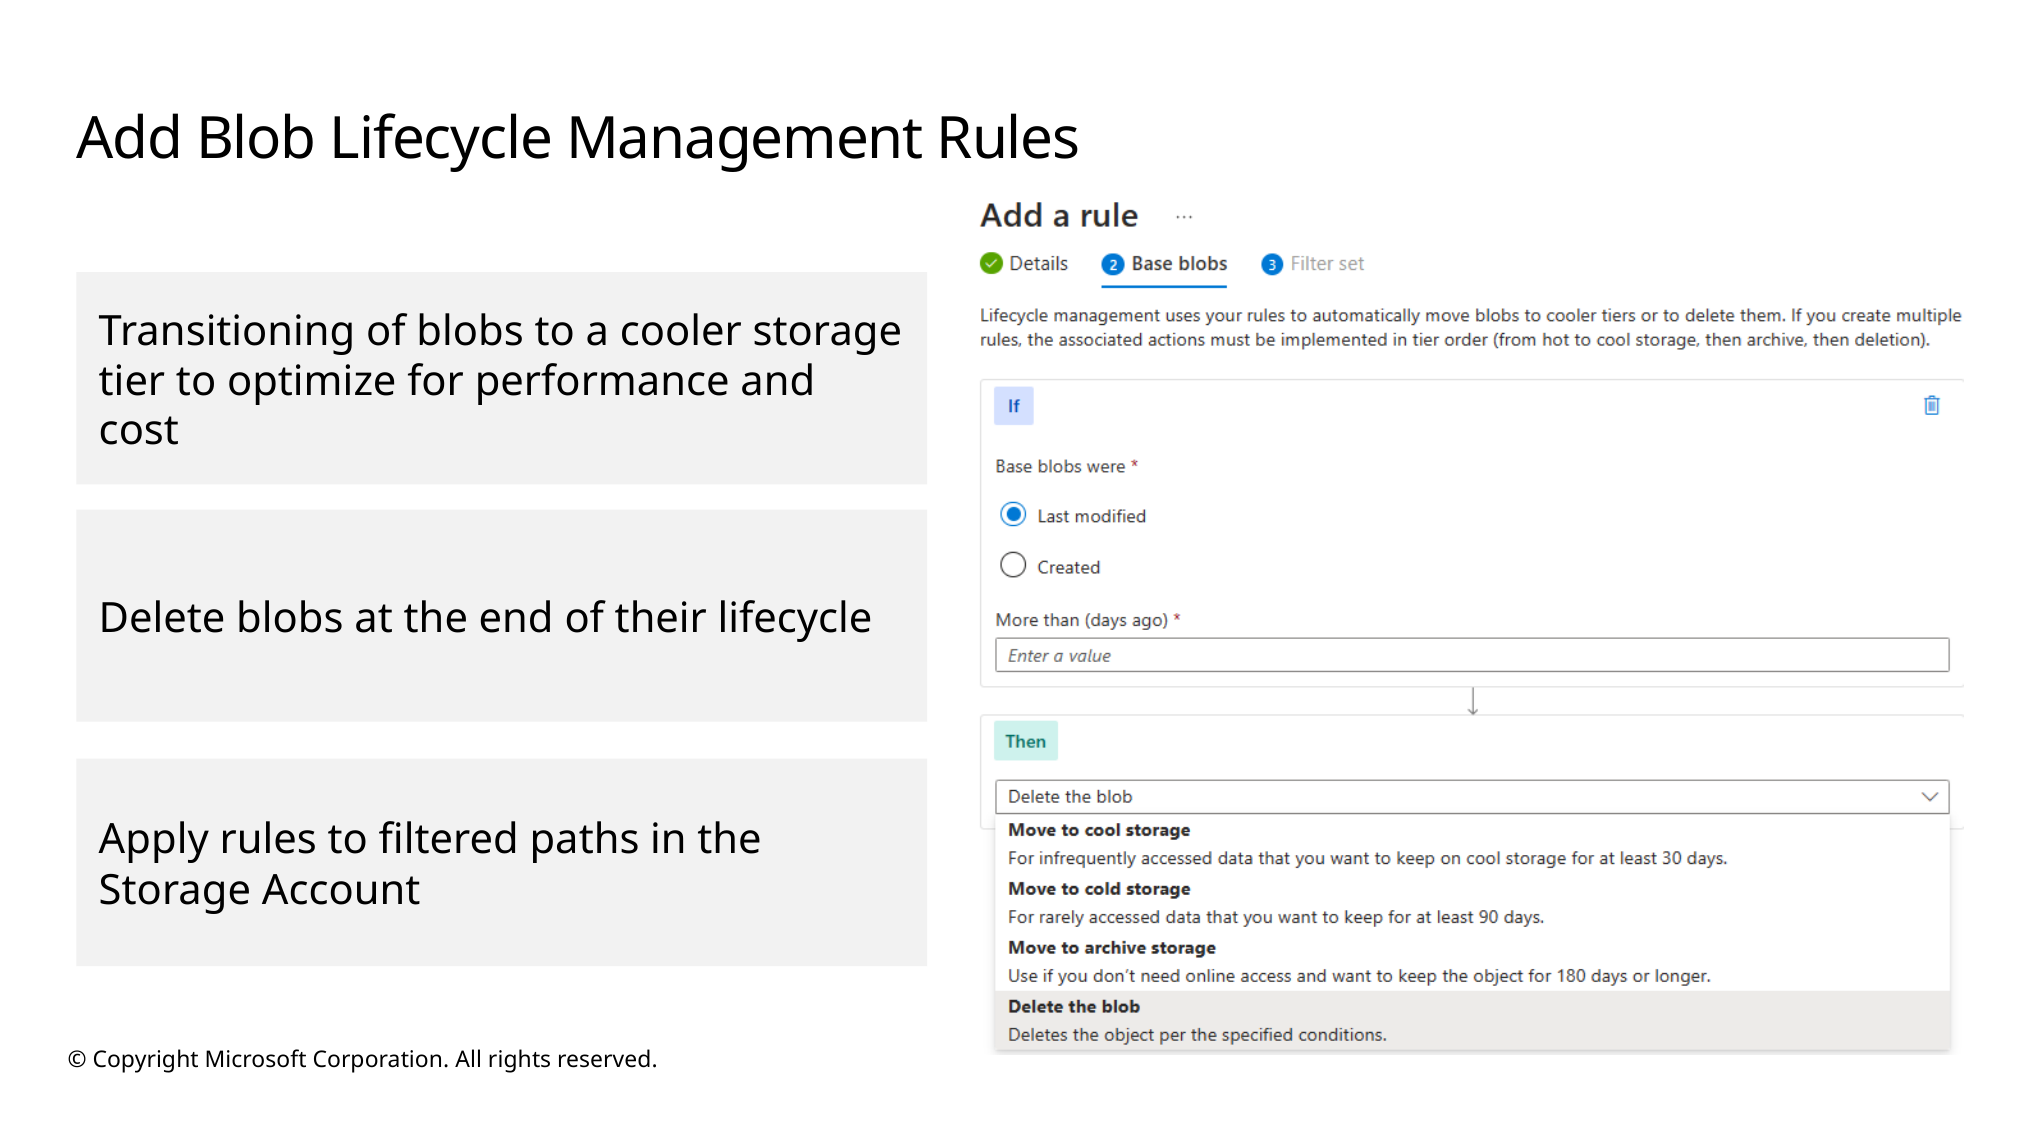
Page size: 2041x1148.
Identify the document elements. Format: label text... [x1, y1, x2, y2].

text_box Apply rules to filtered paths in the Storage Account [76, 758, 928, 967]
text_box Transitioning of blobs to a cooler storage tier to optimize for performance and cost [76, 272, 928, 485]
picture [975, 196, 1965, 1055]
title Add Blob Lifecycle Management Rules [76, 93, 1968, 230]
text_box Delete blobs at the end of their lifecycle [76, 509, 928, 722]
